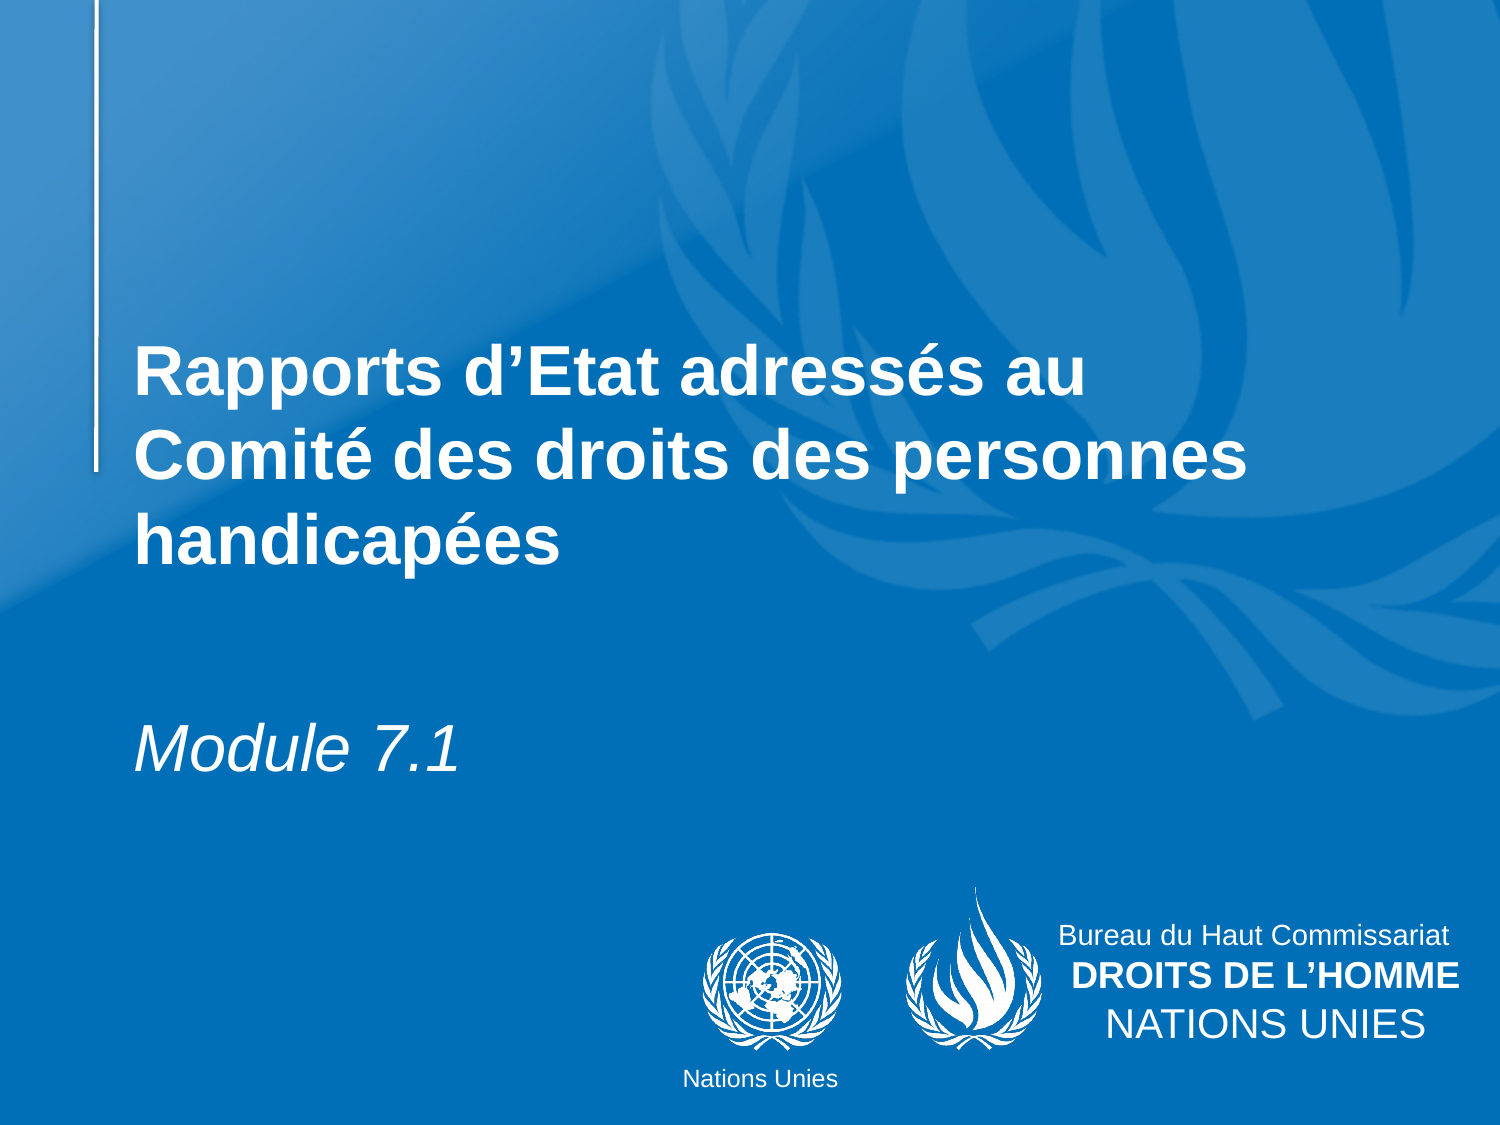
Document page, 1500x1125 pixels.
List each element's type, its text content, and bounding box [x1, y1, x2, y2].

picture [0, 0, 1500, 1125]
subtitle Module 7.1 [118, 696, 1200, 858]
title Rapports d’Etat adressés au Comité des droits des personnes handicapées [118, 316, 1325, 506]
text_box Nations Unies [659, 1055, 862, 1101]
text_box Bureau du Haut Commissariat DROITS DE L’HOMME NATIONS UNIES [1043, 909, 1489, 1054]
